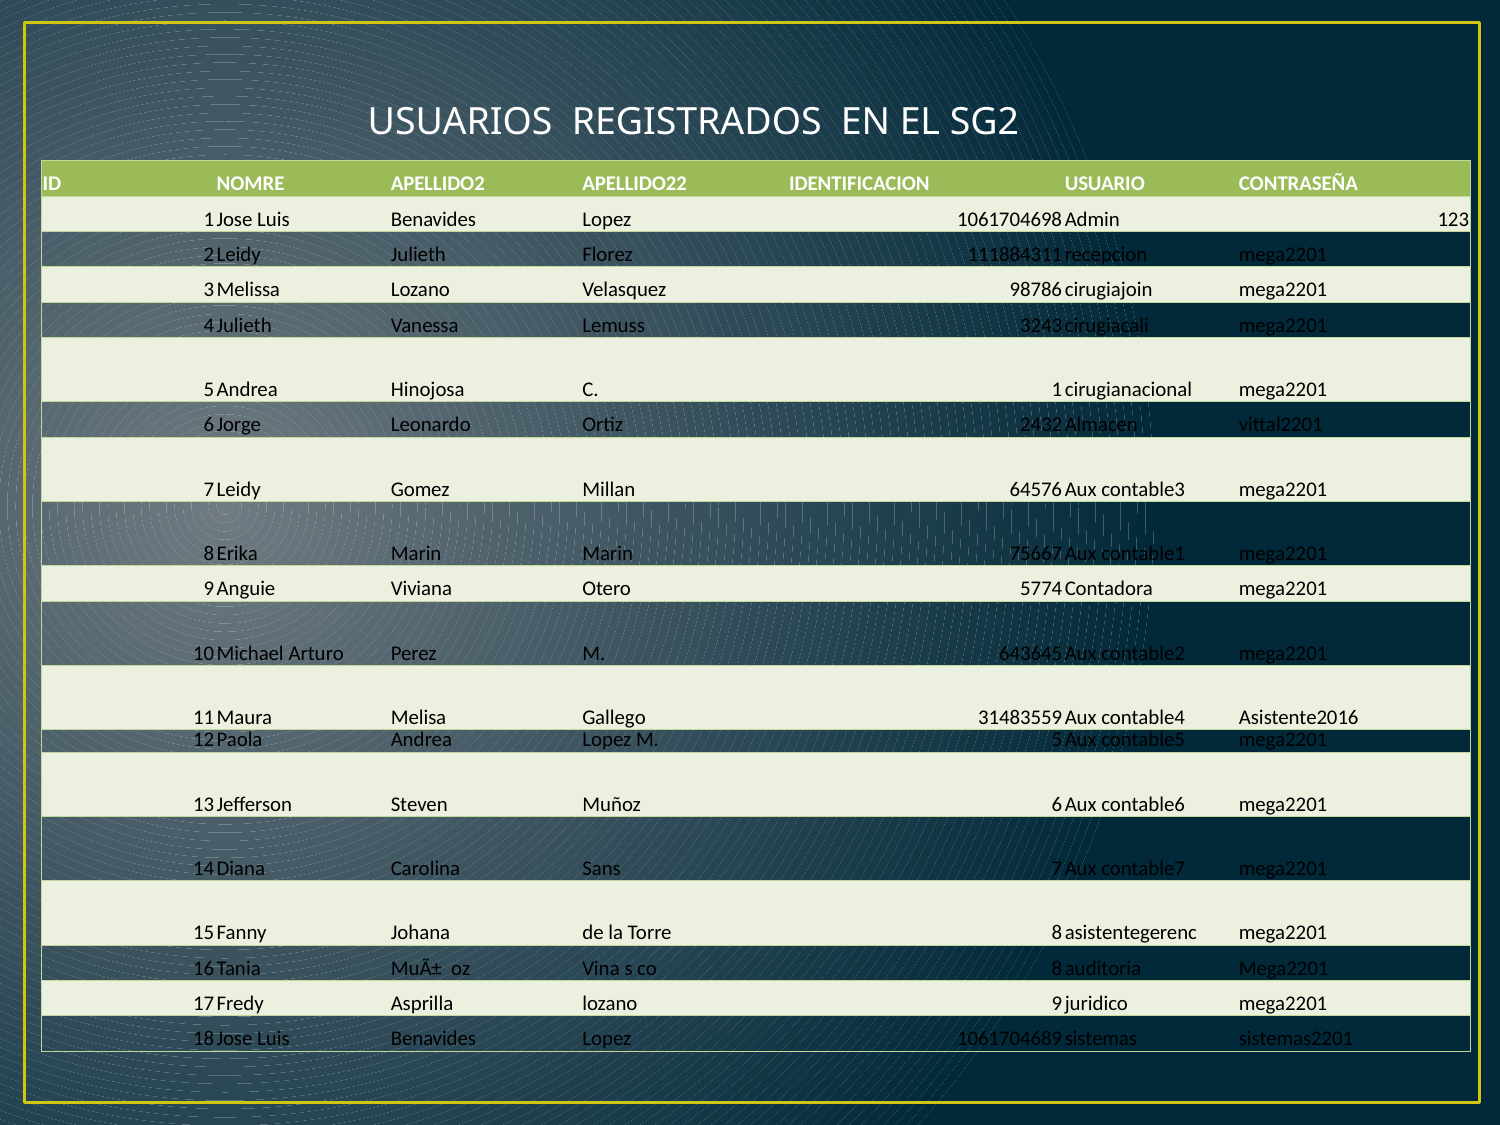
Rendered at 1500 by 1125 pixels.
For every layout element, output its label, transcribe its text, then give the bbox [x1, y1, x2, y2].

table_cell recepcion [1063, 232, 1238, 266]
table_header USUARIO [1063, 161, 1238, 196]
table_cell 6 [42, 402, 215, 437]
table_cell Lopez [581, 197, 788, 231]
table_cell Aux contable3 [1063, 438, 1238, 501]
table_cell 8 [788, 881, 1063, 945]
table_cell 12 [42, 730, 215, 752]
table_cell Benavides [389, 197, 581, 231]
table_cell 3243 [788, 303, 1063, 337]
table_cell 7 [42, 438, 215, 501]
table_cell Jefferson [215, 753, 389, 816]
table_cell 10 [42, 602, 215, 665]
table_cell juridico [1063, 981, 1238, 1015]
table_cell mega2201 [1238, 267, 1470, 302]
table_cell Andrea [215, 338, 389, 401]
table_cell Otero [581, 566, 788, 601]
table_cell 643645 [788, 602, 1063, 665]
table_cell 1061704689 [788, 1016, 1063, 1051]
table_cell mega2201 [1238, 881, 1470, 945]
table_cell 8 [788, 946, 1063, 980]
table_cell mega2201 [1238, 730, 1470, 752]
table_cell Paola [215, 730, 389, 752]
table_cell Contadora [1063, 566, 1238, 601]
table_cell mega2201 [1238, 817, 1470, 880]
table_cell Aux contable4 [1063, 666, 1238, 729]
table_cell Jorge [215, 402, 389, 437]
table_cell Marin [389, 502, 581, 565]
table_cell Muñoz [581, 753, 788, 816]
table_cell 1061704698 [788, 197, 1063, 231]
table_cell 2432 [788, 402, 1063, 437]
table_cell Aux contable7 [1063, 817, 1238, 880]
table_cell Fredy [215, 981, 389, 1015]
table_cell Velasquez [581, 267, 788, 302]
table_cell Almacen [1063, 402, 1238, 437]
table_cell Vanessa [389, 303, 581, 337]
table_cell mega2201 [1238, 303, 1470, 337]
table_cell Melisa [389, 666, 581, 729]
table_cell Lopez [581, 1016, 788, 1051]
table_cell sistemas [1063, 1016, 1238, 1051]
table_cell M. [581, 602, 788, 665]
table_cell Jose Luis [215, 197, 389, 231]
table_cell 5774 [788, 566, 1063, 601]
table_cell mega2201 [1238, 502, 1470, 565]
table_cell Lopez M. [581, 730, 788, 752]
table_cell 1 [42, 197, 215, 231]
table_cell Asistente2016 [1238, 666, 1470, 729]
table_cell Perez [389, 602, 581, 665]
table_cell 8 [42, 502, 215, 565]
table_cell Aux contable2 [1063, 602, 1238, 665]
table_cell Leidy [215, 232, 389, 266]
table_cell Viviana [389, 566, 581, 601]
table_cell asistentegerenc [1063, 881, 1238, 945]
table_cell Mega2201 [1238, 946, 1470, 980]
table_cell Anguie [215, 566, 389, 601]
table_cell 6 [788, 753, 1063, 816]
table_cell mega2201 [1238, 338, 1470, 401]
table_cell 5 [788, 730, 1063, 752]
table_cell 9 [42, 566, 215, 601]
table_cell Lemuss [581, 303, 788, 337]
table_cell 18 [42, 1016, 215, 1051]
table_cell Johana [389, 881, 581, 945]
table_cell 2 [42, 232, 215, 266]
table_cell 64576 [788, 438, 1063, 501]
table_cell Admin [1063, 197, 1238, 231]
table_cell mega2201 [1238, 438, 1470, 501]
table_cell Melissa [215, 267, 389, 302]
table_cell Gallego [581, 666, 788, 729]
table_cell mega2201 [1238, 753, 1470, 816]
table_cell Hinojosa [389, 338, 581, 401]
table_cell 7 [788, 817, 1063, 880]
table_cell Diana [215, 817, 389, 880]
table_cell Asprilla [389, 981, 581, 1015]
table_cell cirugiajoin [1063, 267, 1238, 302]
table_header ID [42, 161, 215, 196]
table_cell lozano [581, 981, 788, 1015]
table_cell MuÃ± oz [389, 946, 581, 980]
table_cell 5 [42, 338, 215, 401]
table_cell cirugiacali [1063, 303, 1238, 337]
table_cell Aux contable6 [1063, 753, 1238, 816]
table_cell Marin [581, 502, 788, 565]
table_cell 75667 [788, 502, 1063, 565]
table_cell Millan [581, 438, 788, 501]
table_header IDENTIFICACION [788, 161, 1063, 196]
table_cell 9 [788, 981, 1063, 1015]
table_cell 16 [42, 946, 215, 980]
table_cell 13 [42, 753, 215, 816]
table_header APELLIDO2 [389, 161, 581, 196]
table_cell Jose Luis [215, 1016, 389, 1051]
table_cell Michael Arturo [215, 602, 389, 665]
table_cell Steven [389, 753, 581, 816]
table_cell vittal2201 [1238, 402, 1470, 437]
table_cell 15 [42, 881, 215, 945]
table_cell Fanny [215, 881, 389, 945]
table_cell Leidy [215, 438, 389, 501]
table_cell 3 [42, 267, 215, 302]
table_cell Aux contable5 [1063, 730, 1238, 752]
table_cell 17 [42, 981, 215, 1015]
table_cell cirugianacional [1063, 338, 1238, 401]
table_cell Andrea [389, 730, 581, 752]
table_cell Tania [215, 946, 389, 980]
table_cell Sans [581, 817, 788, 880]
table_cell Benavides [389, 1016, 581, 1051]
table_cell Gomez [389, 438, 581, 501]
table_cell mega2201 [1238, 602, 1470, 665]
table_cell Aux contable1 [1063, 502, 1238, 565]
table_cell mega2201 [1238, 566, 1470, 601]
table_header CONTRASEÑA [1238, 161, 1470, 196]
table_cell Carolina [389, 817, 581, 880]
table_cell Leonardo [389, 402, 581, 437]
text_box USUARIOS REGISTRADOS EN EL SG2 [352, 89, 1035, 150]
table_cell sistemas2201 [1238, 1016, 1470, 1051]
table_cell Erika [215, 502, 389, 565]
table_cell 111884311 [788, 232, 1063, 266]
table_header NOMRE [215, 161, 389, 196]
table_cell 11 [42, 666, 215, 729]
table_cell Ortiz [581, 402, 788, 437]
table_cell Julieth [215, 303, 389, 337]
table_cell 31483559 [788, 666, 1063, 729]
table_cell Julieth [389, 232, 581, 266]
table_cell 1 [788, 338, 1063, 401]
table_cell de la Torre [581, 881, 788, 945]
table_cell 4 [42, 303, 215, 337]
table_cell Vina s co [581, 946, 788, 980]
table_cell C. [581, 338, 788, 401]
table_cell 123 [1238, 197, 1470, 231]
table_cell mega2201 [1238, 232, 1470, 266]
table_cell auditoria [1063, 946, 1238, 980]
table_cell Maura [215, 666, 389, 729]
table_cell Florez [581, 232, 788, 266]
table_cell 98786 [788, 267, 1063, 302]
table_cell mega2201 [1238, 981, 1470, 1015]
table_cell 14 [42, 817, 215, 880]
table_cell Lozano [389, 267, 581, 302]
table_header APELLIDO22 [581, 161, 788, 196]
